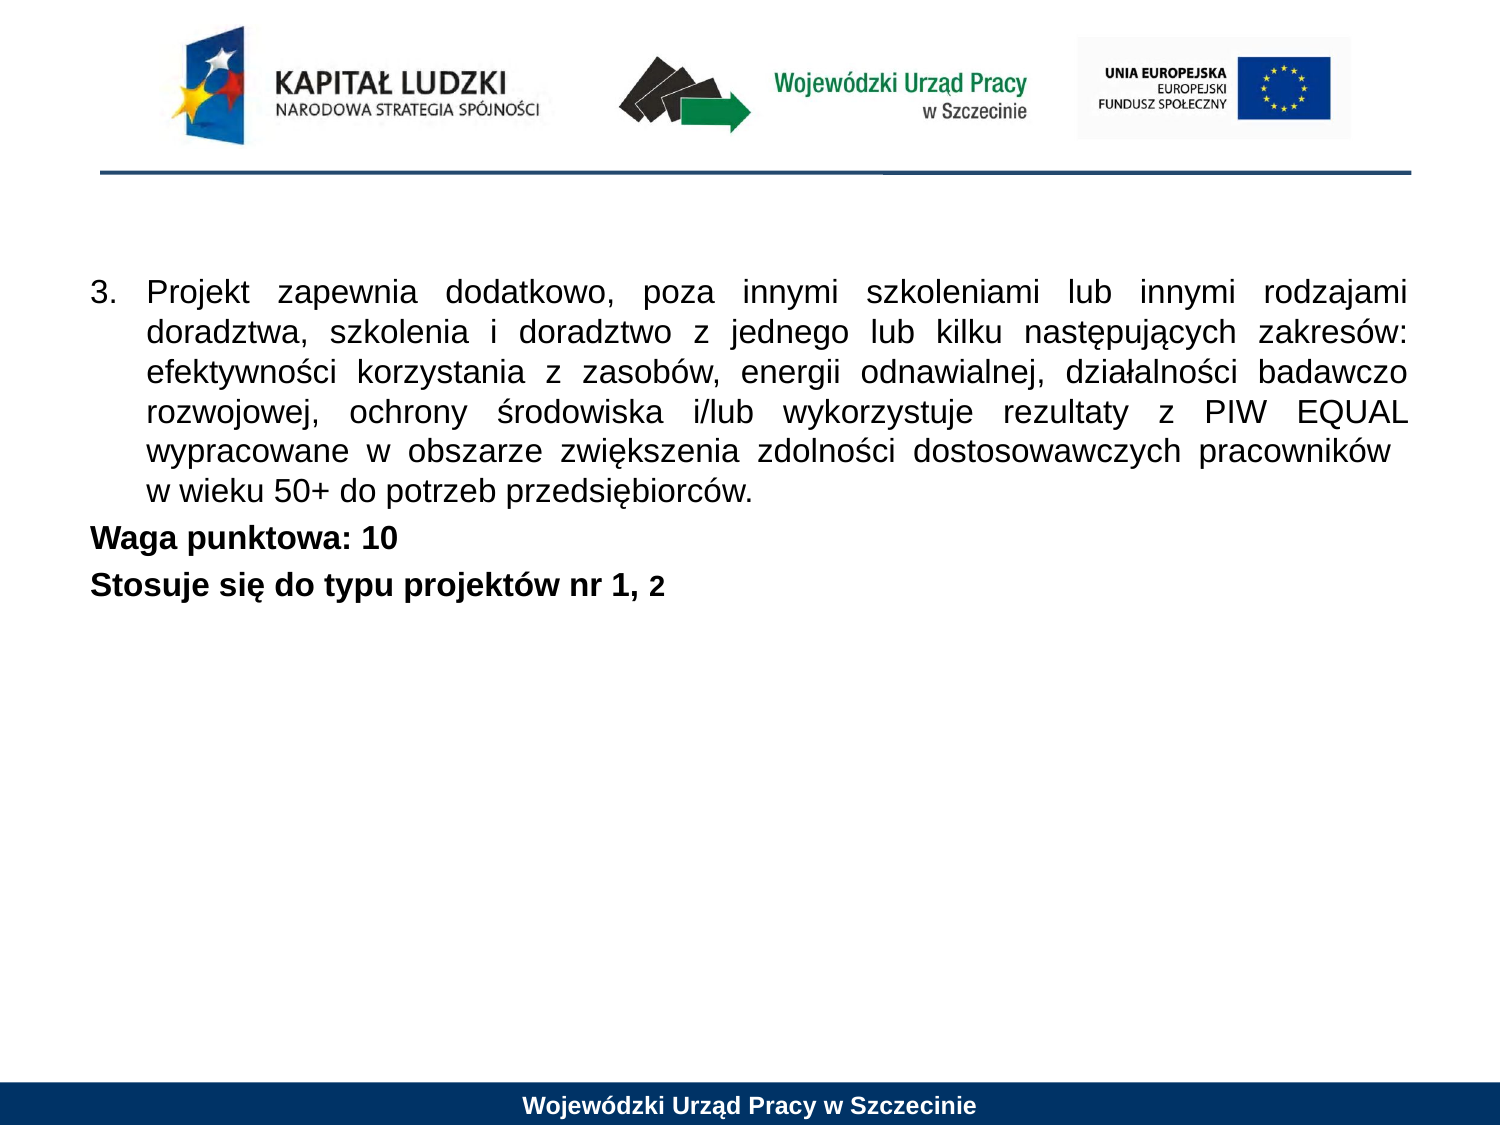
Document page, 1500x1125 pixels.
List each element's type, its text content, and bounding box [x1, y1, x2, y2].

picture [159, 24, 1353, 149]
list Projekt zapewnia dodatkowo, poza innymi szkoleniami lub innymi rodzajami doradztwa, szkolenia i doradztwo z jednego lub kilku następujących zakresów: efektywności korzystania z zasobów, energii odnawialnej, działalności badawczo rozwojowej, ochrony środowiska i/lub wykorzystuje rezultaty z PIW EQUAL wypracowane w obszarze zwiększenia zdolności dostosowawczych pracowników w wieku 50+ do potrzeb przedsiębiorców. Waga punktowa: 10 Stosuje się do typu projektów nr 1, 2 [74, 262, 1426, 1006]
